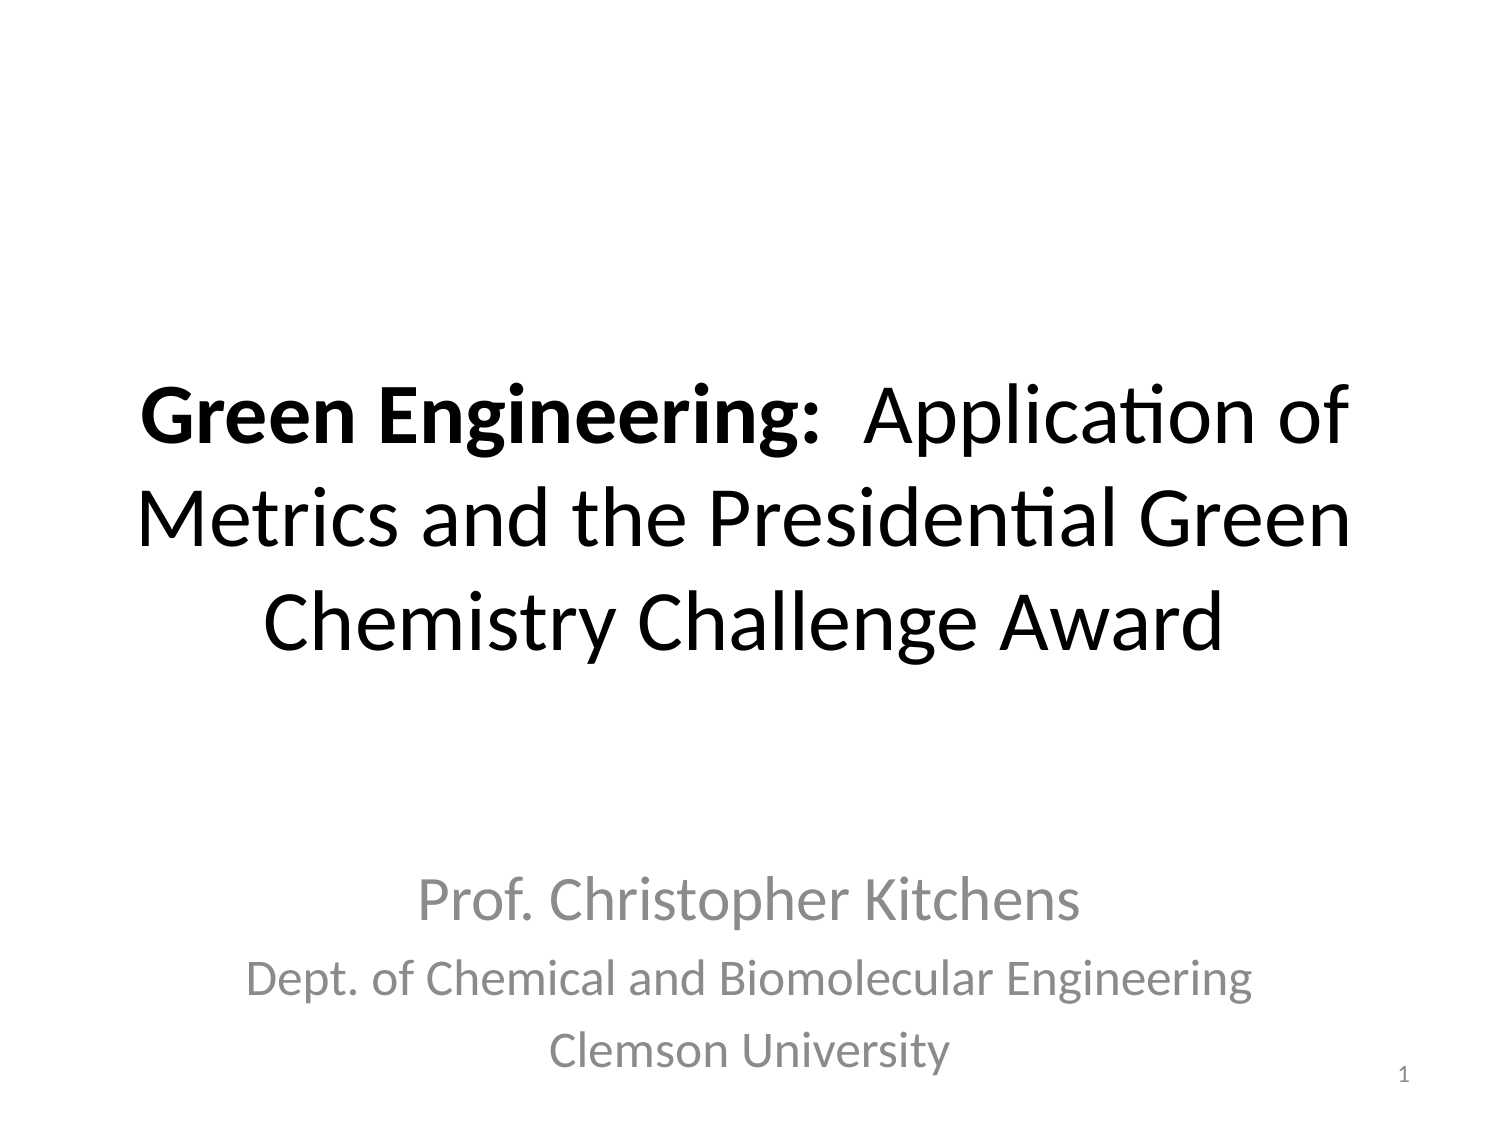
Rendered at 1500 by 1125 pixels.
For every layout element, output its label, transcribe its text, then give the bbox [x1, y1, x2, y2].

slide_number 1 [1074, 1042, 1425, 1103]
title Green Engineering: Application of Metrics and the Presidential Green Chemistry Challenge Award [58, 349, 1433, 675]
subtitle Prof. Christopher Kitchens Dept. of Chemical and Biomolecular Engineering Clemson University [225, 849, 1275, 1088]
